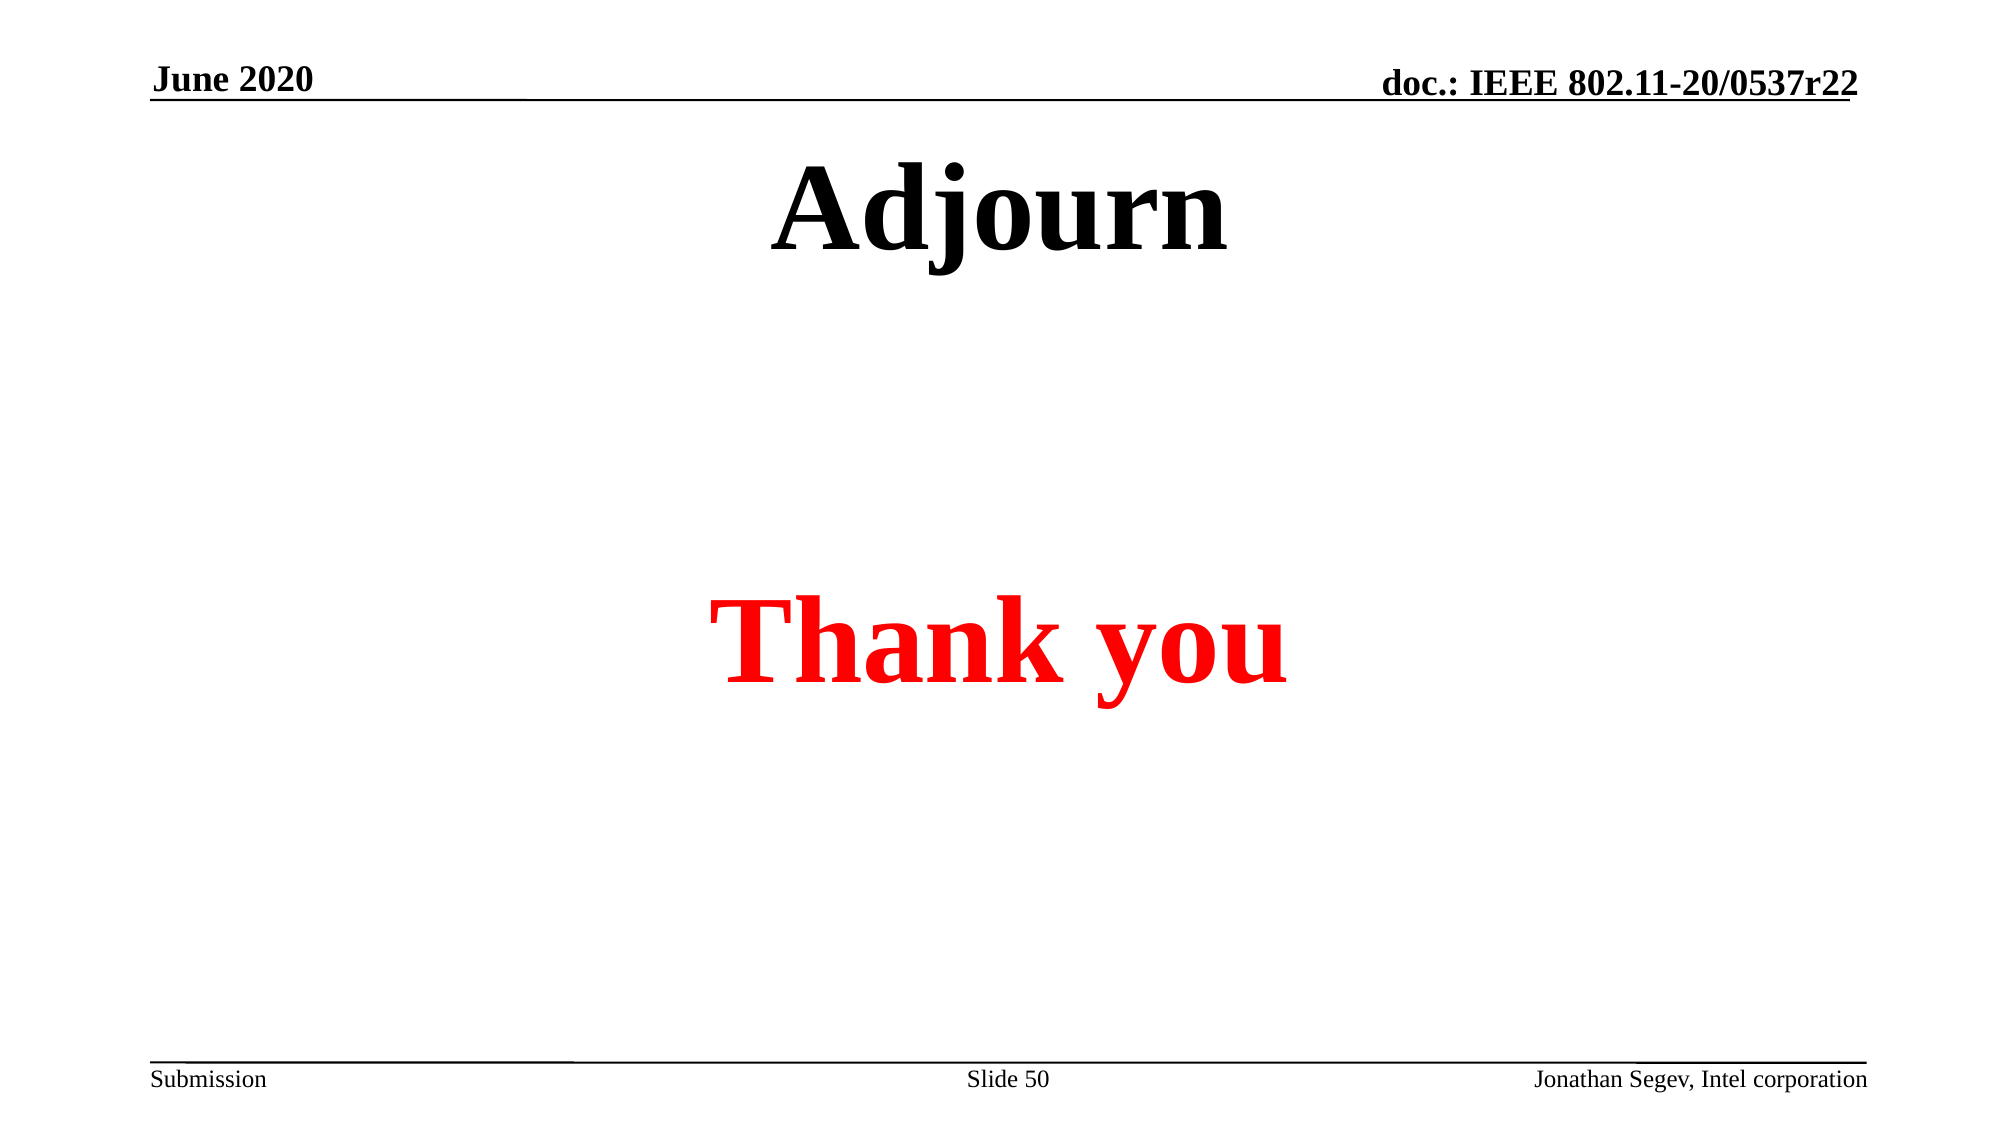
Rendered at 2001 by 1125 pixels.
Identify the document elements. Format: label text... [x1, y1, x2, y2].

title Adjourn [149, 112, 1850, 288]
list Thank you [149, 324, 1850, 1000]
slide_number Slide 50 [950, 1061, 1067, 1123]
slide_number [152, 54, 563, 100]
footer Jonathan Segev, Intel corporation [1171, 1061, 1869, 1093]
